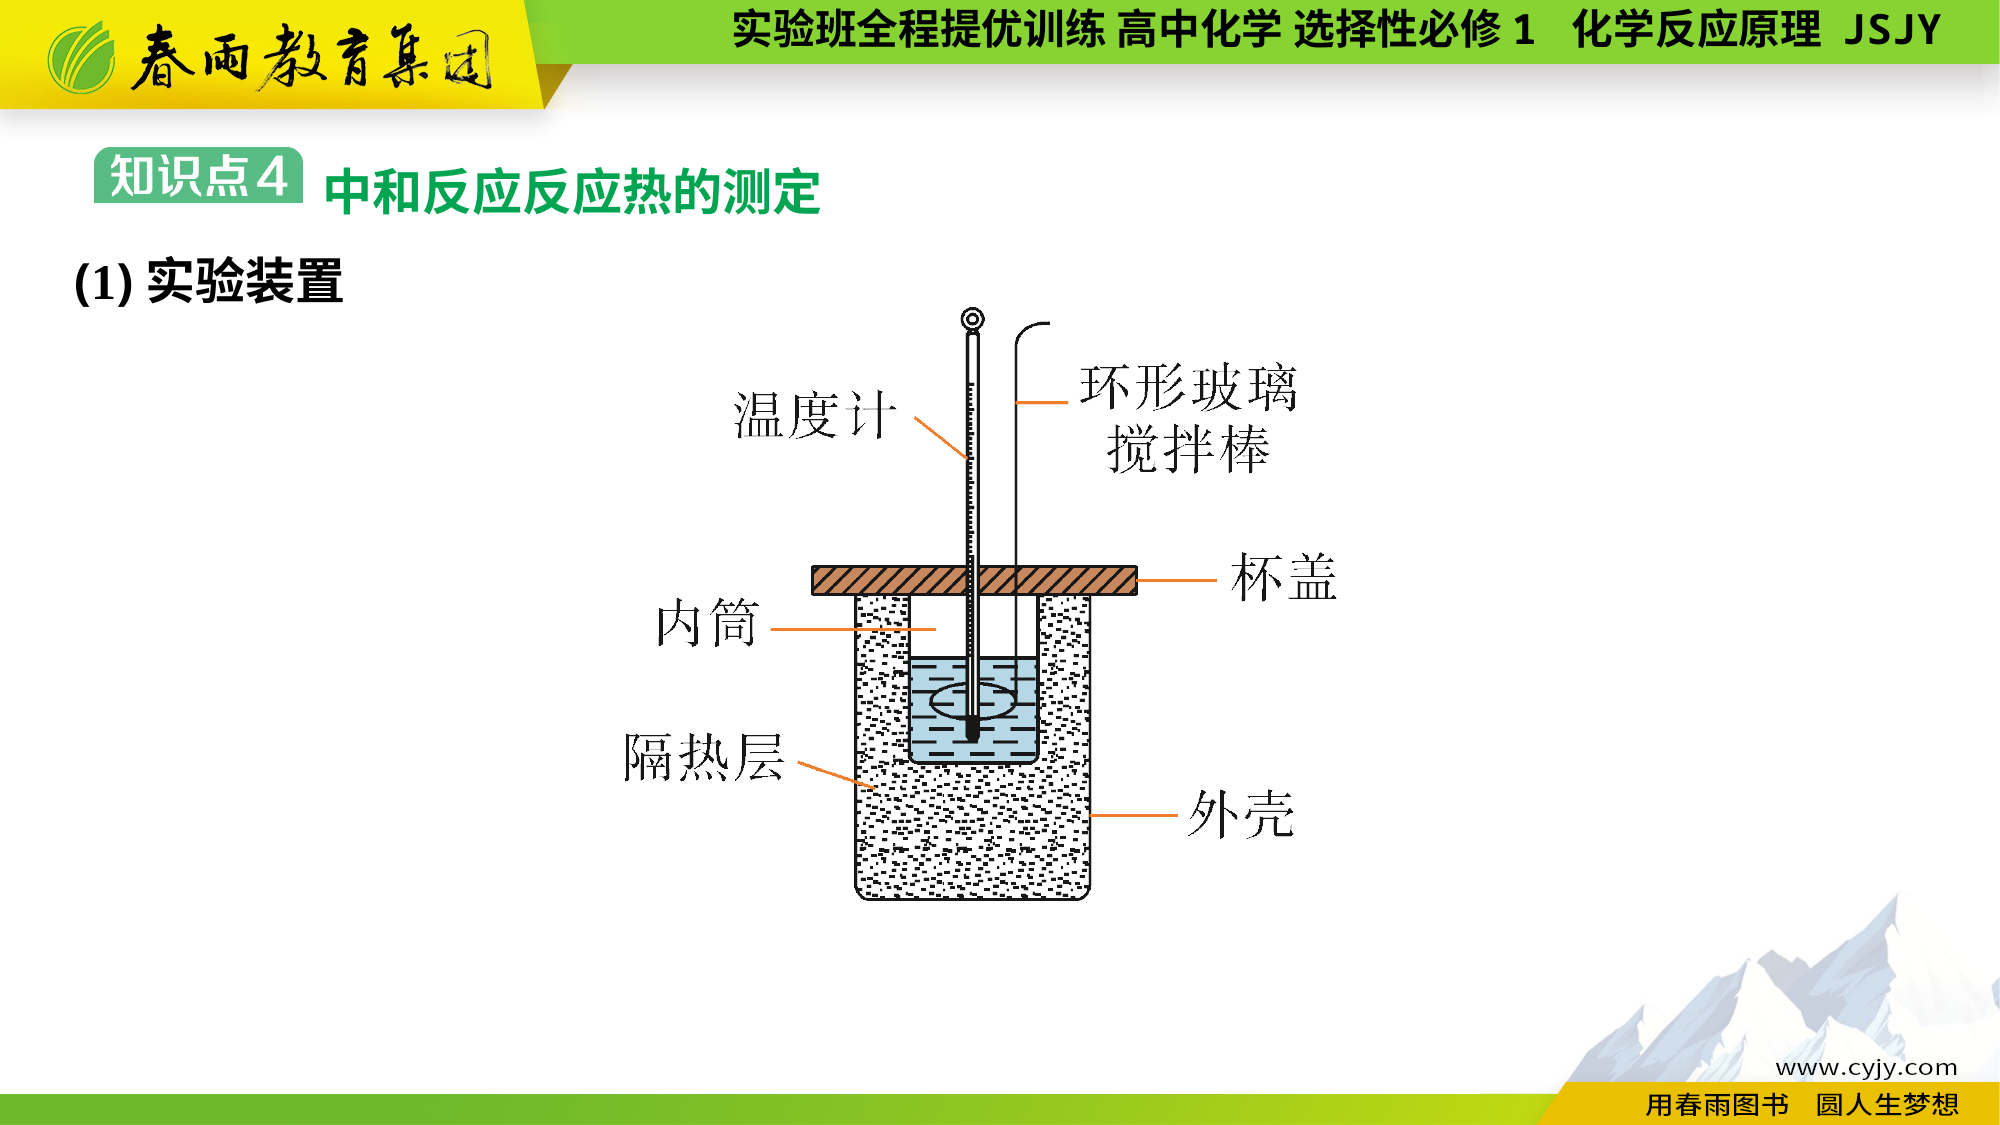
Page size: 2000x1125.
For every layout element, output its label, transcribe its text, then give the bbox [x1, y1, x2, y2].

picture [0, 0, 2000, 1125]
list 中和反应反应热的测定 (1)实验装置 [59, 122, 1944, 308]
